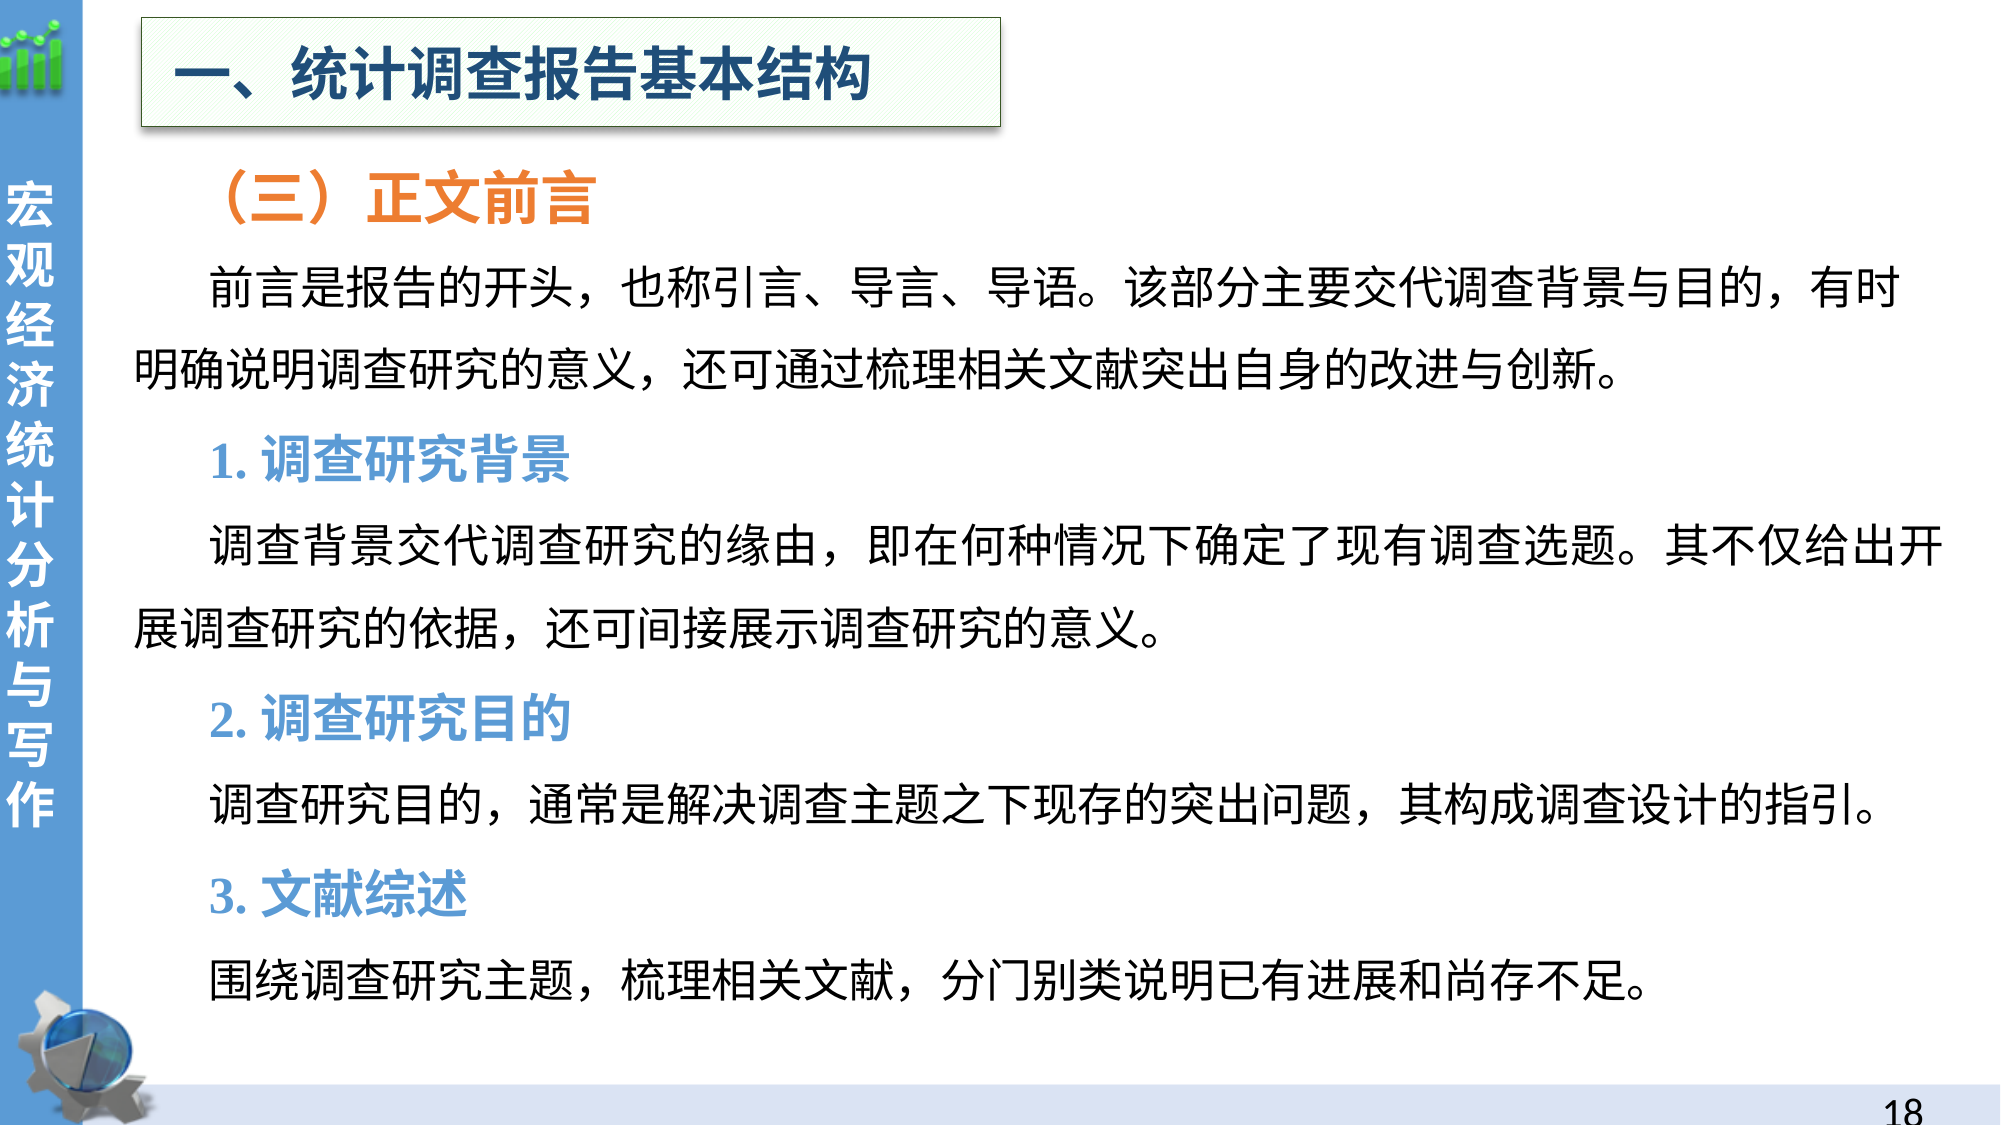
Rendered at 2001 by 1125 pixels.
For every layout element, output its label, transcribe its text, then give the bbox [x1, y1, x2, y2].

picture [0, 0, 2001, 1125]
text_box 一、统计调查报告基本结构 [141, 17, 1000, 127]
text_box （三）正文前言 前言是报告的开头，也称引言、导言、导语。该部分主要交代调查背景与目的，有时明确说明调查研究的意义，还可通过梳理相关文献突出自身的改进与创新。 1.调查研究背景 调查背景交代调查研究的缘由，即在何种情况下确定了现有调查选题。其不仅给出开展调查研究的依据，还可间接展示调查研究的意义。 2.调查研究目的 调查研究目的，通常是解决调查主题之下现存的突出问题，其构成调查设计的指引。 3.文献综述 围绕调查研究主题，梳理相关文献，分门别类说明已有进展和尚存不足。 [119, 144, 1960, 1086]
text_box 17 [1786, 1085, 1940, 1125]
